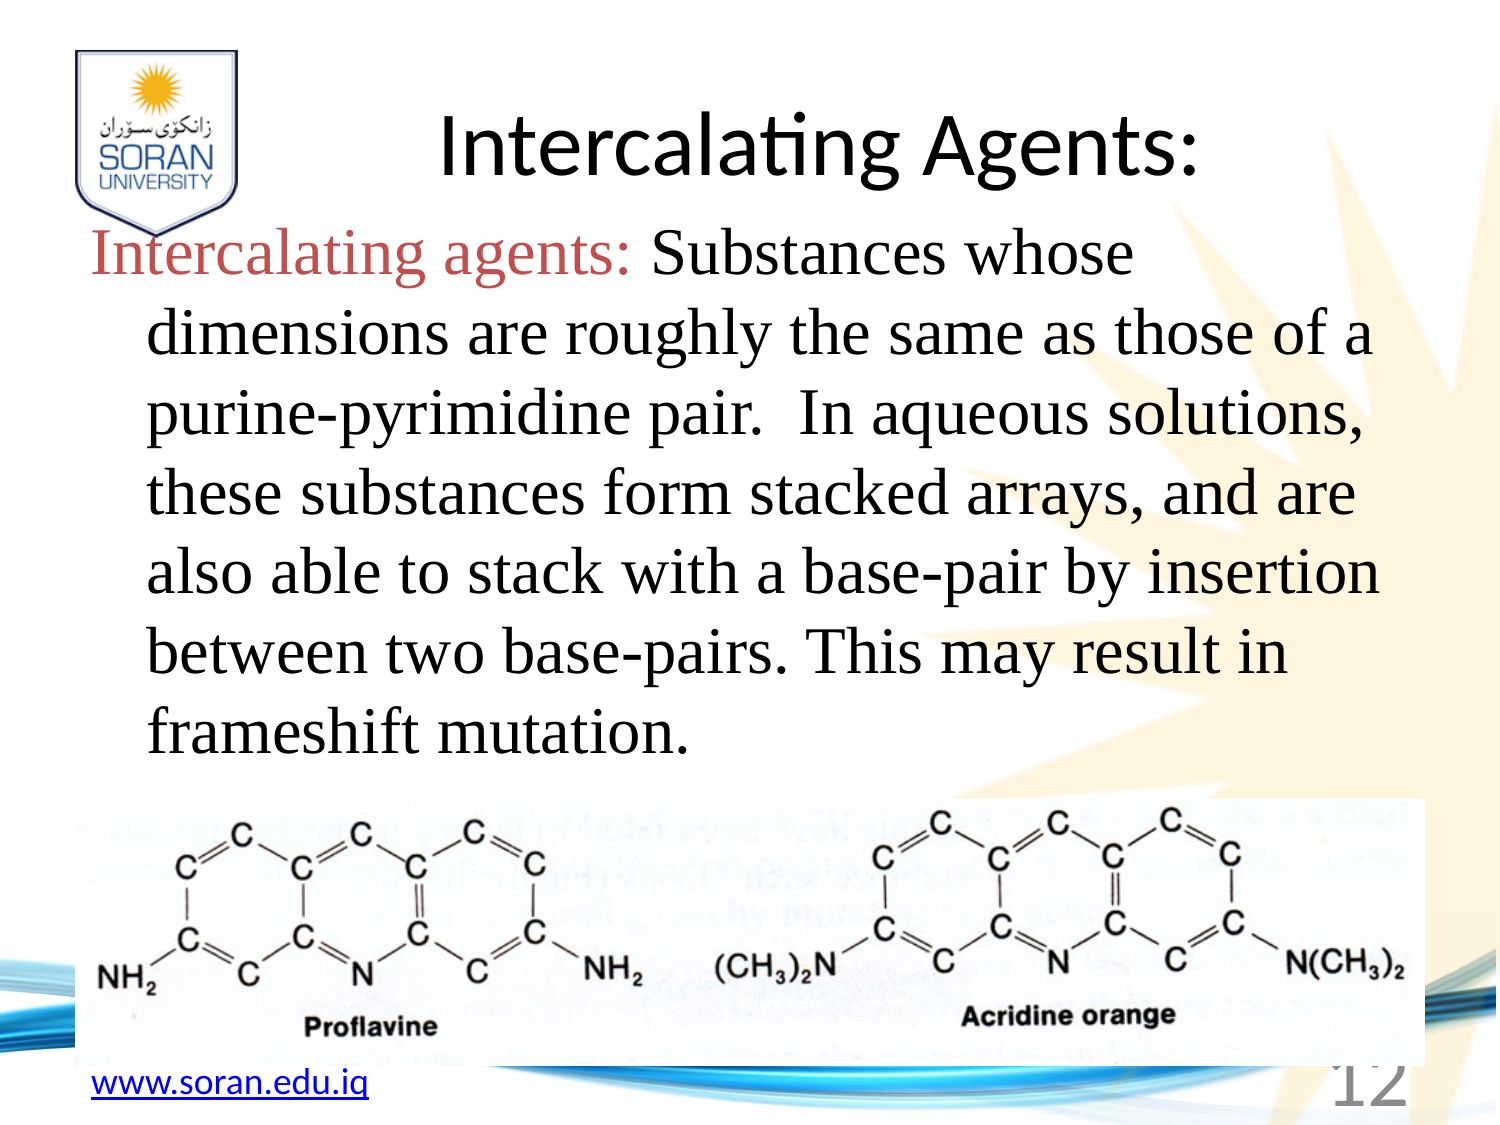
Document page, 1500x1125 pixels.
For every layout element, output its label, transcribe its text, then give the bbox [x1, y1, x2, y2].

slide_number 12 [1074, 1073, 1425, 1103]
picture [0, 99, 1500, 1125]
list Intercalating agents: Substances whose dimensions are roughly the same as those of a purine-pyrimidine pair. In aqueous solutions, these substances form stacked arrays, and are also able to stack with a base-pair by insertion between two base-pairs. This may result in frameshift mutation. [75, 200, 1413, 788]
title Intercalating Agents: [75, 45, 1425, 233]
